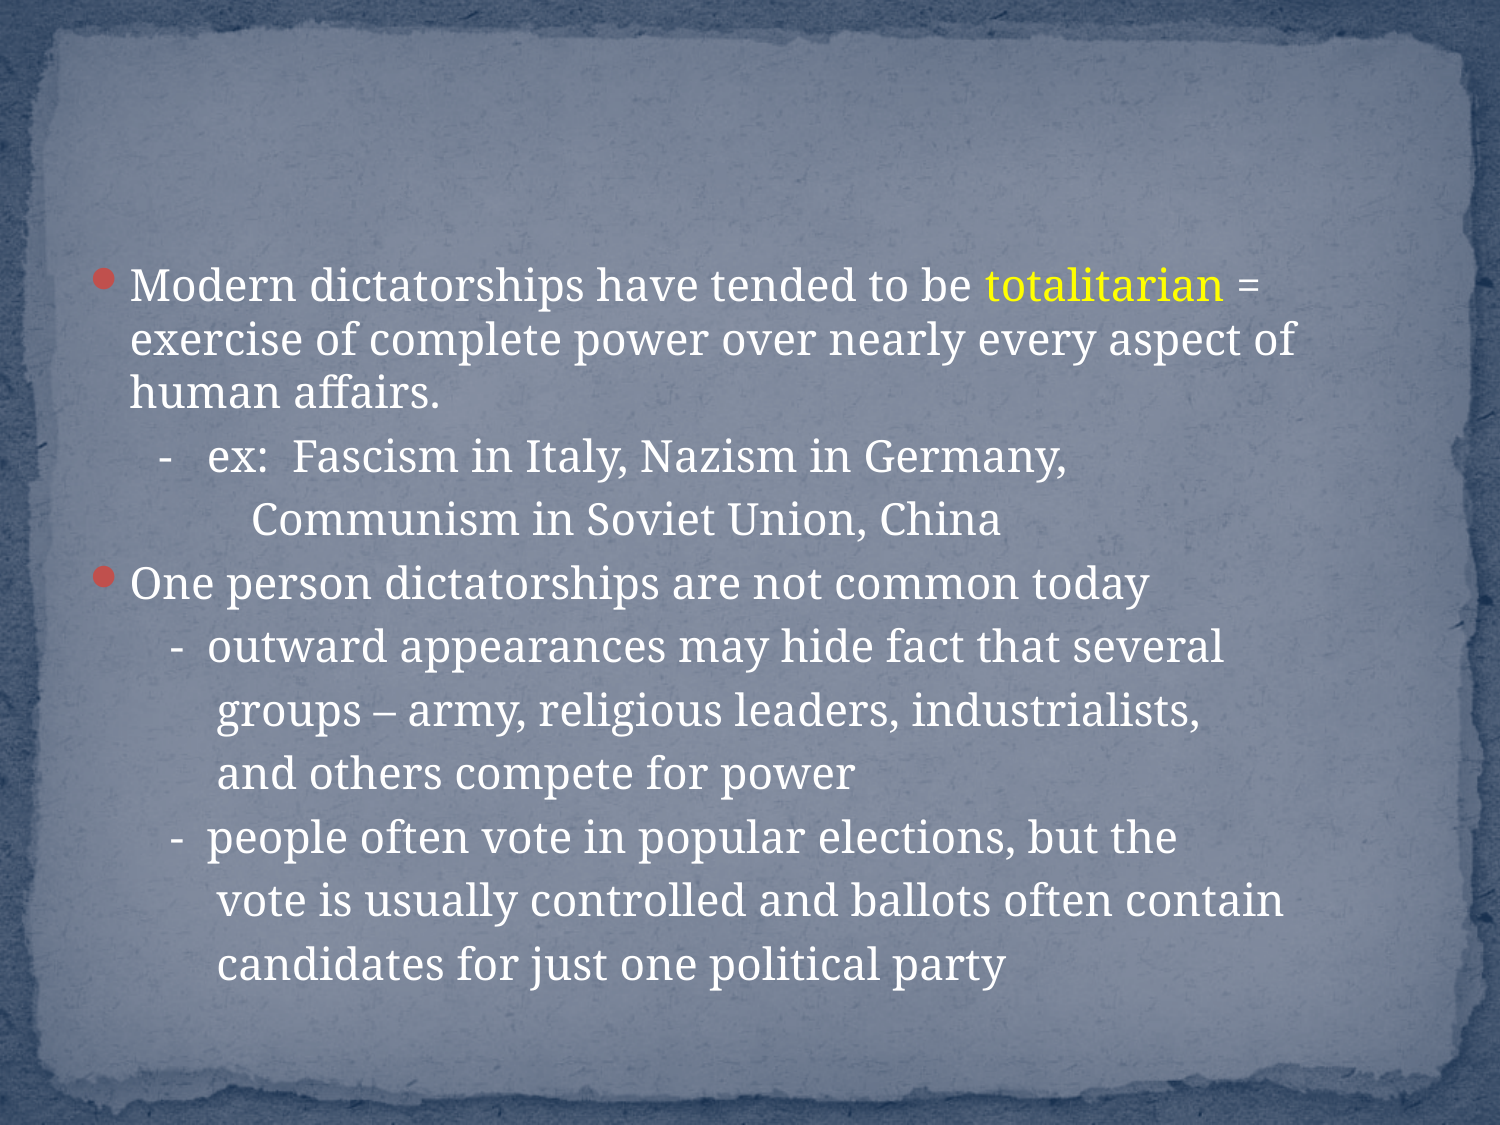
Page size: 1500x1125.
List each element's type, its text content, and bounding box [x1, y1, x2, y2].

list Modern dictatorships have tended to be totalitarian = exercise of complete power over nearly every aspect of human affairs. - ex: Fascism in Italy, Nazism in Germany, Communism in Soviet Union, China One person dictatorships are not common today - outward appearances may hide fact that several groups – army, religious leaders, industrialists, and others compete for power - people often vote in popular elections, but the vote is usually controlled and ballots often contain candidates for just one political party [75, 249, 1425, 1000]
